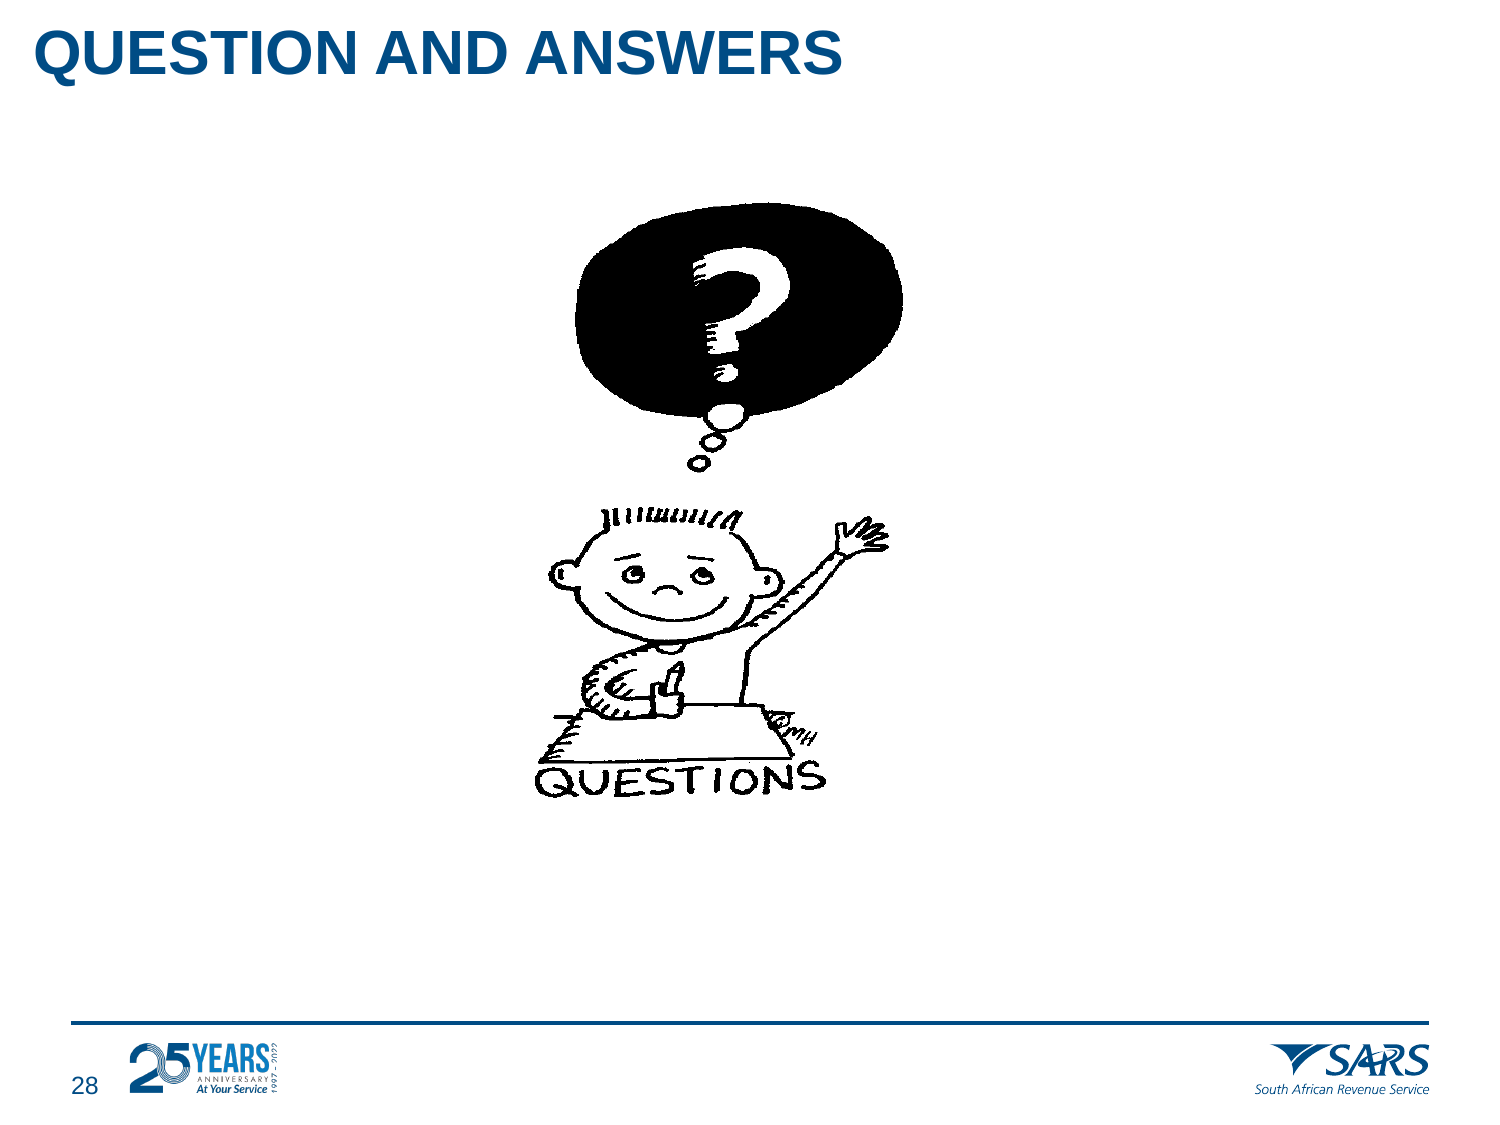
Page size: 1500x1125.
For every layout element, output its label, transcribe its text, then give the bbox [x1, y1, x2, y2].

text_box QUESTION AND ANSWERS [18, 12, 1500, 101]
picture [513, 163, 916, 813]
slide_number 27 [56, 1054, 394, 1115]
